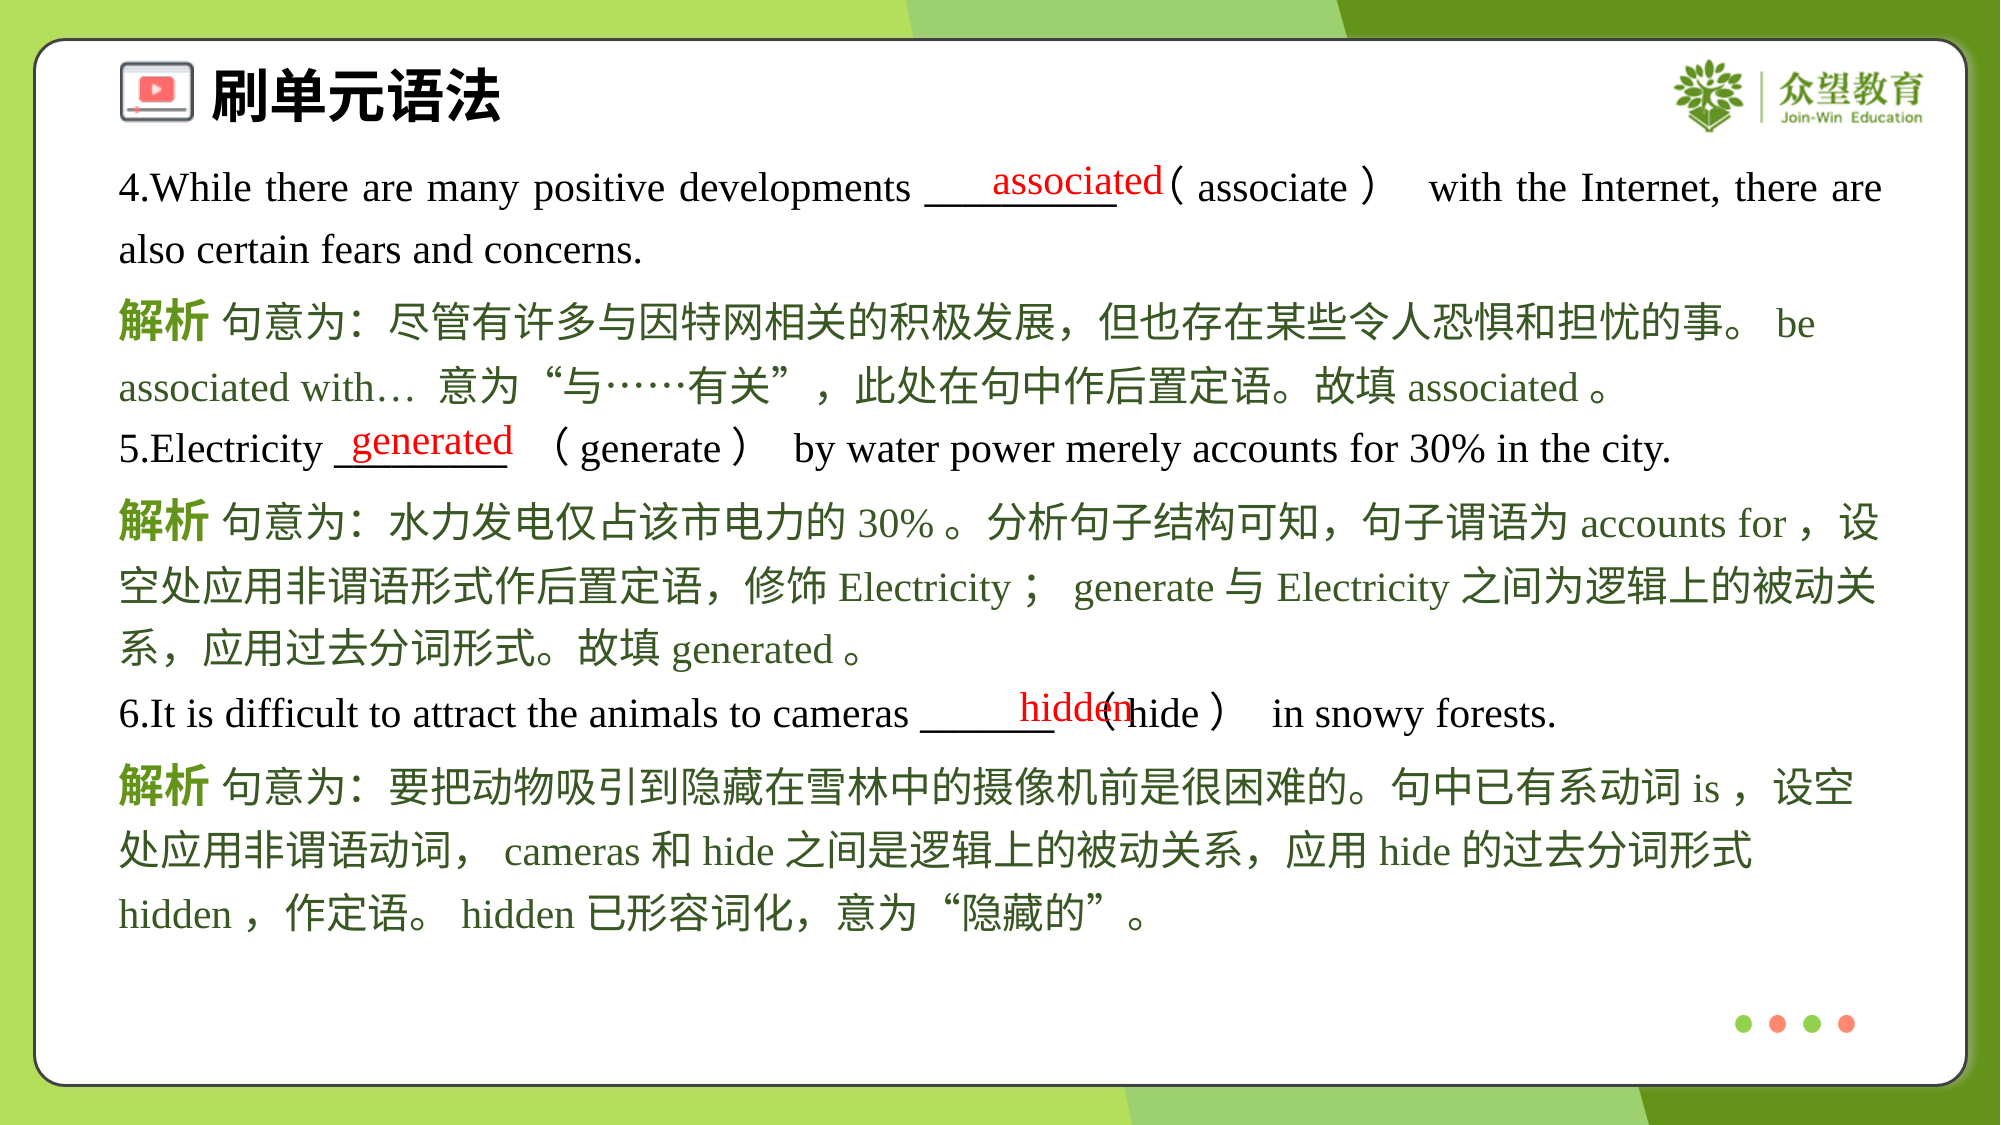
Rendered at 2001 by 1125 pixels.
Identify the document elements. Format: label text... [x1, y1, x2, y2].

text_box 6.It is difficult to attract the animals to cameras _______ （hide） in snowy forests. [118, 673, 1883, 731]
text_box 4.While there are many positive developments __________ （associate） with the Internet, there are also certain fears and concerns. [118, 146, 1883, 267]
text_box associated [988, 140, 1169, 199]
text_box 解析 句意为：水力发电仅占该市电力的30%。分析句子结构可知，句子谓语为accounts for，设空处应用非谓语形式作后置定语，修饰Electricity；generate与Electricity之间为逻辑上的被动关系，应用过去分词形式。故填generated。 [118, 478, 1883, 668]
text_box 5.Electricity _________ （generate） by water power merely accounts for 30% in the city. [118, 408, 1883, 466]
text_box 解析 句意为：要把动物吸引到隐藏在雪林中的摄像机前是很困难的。句中已有系动词is，设空处应用非谓语动词，cameras和hide之间是逻辑上的被动关系，应用hide的过去分词形式hidden，作定语。hidden已形容词化，意为“隐藏的”。 [118, 742, 1883, 932]
text_box hidden [1015, 667, 1138, 725]
text_box 解析 句意为：尽管有许多与因特网相关的积极发展，但也存在某些令人恐惧和担忧的事。be associated with… 意为“与……有关”，此处在句中作后置定语。故填associated。 [118, 278, 1883, 404]
text_box generated [347, 400, 519, 458]
picture [0, 0, 2000, 1125]
